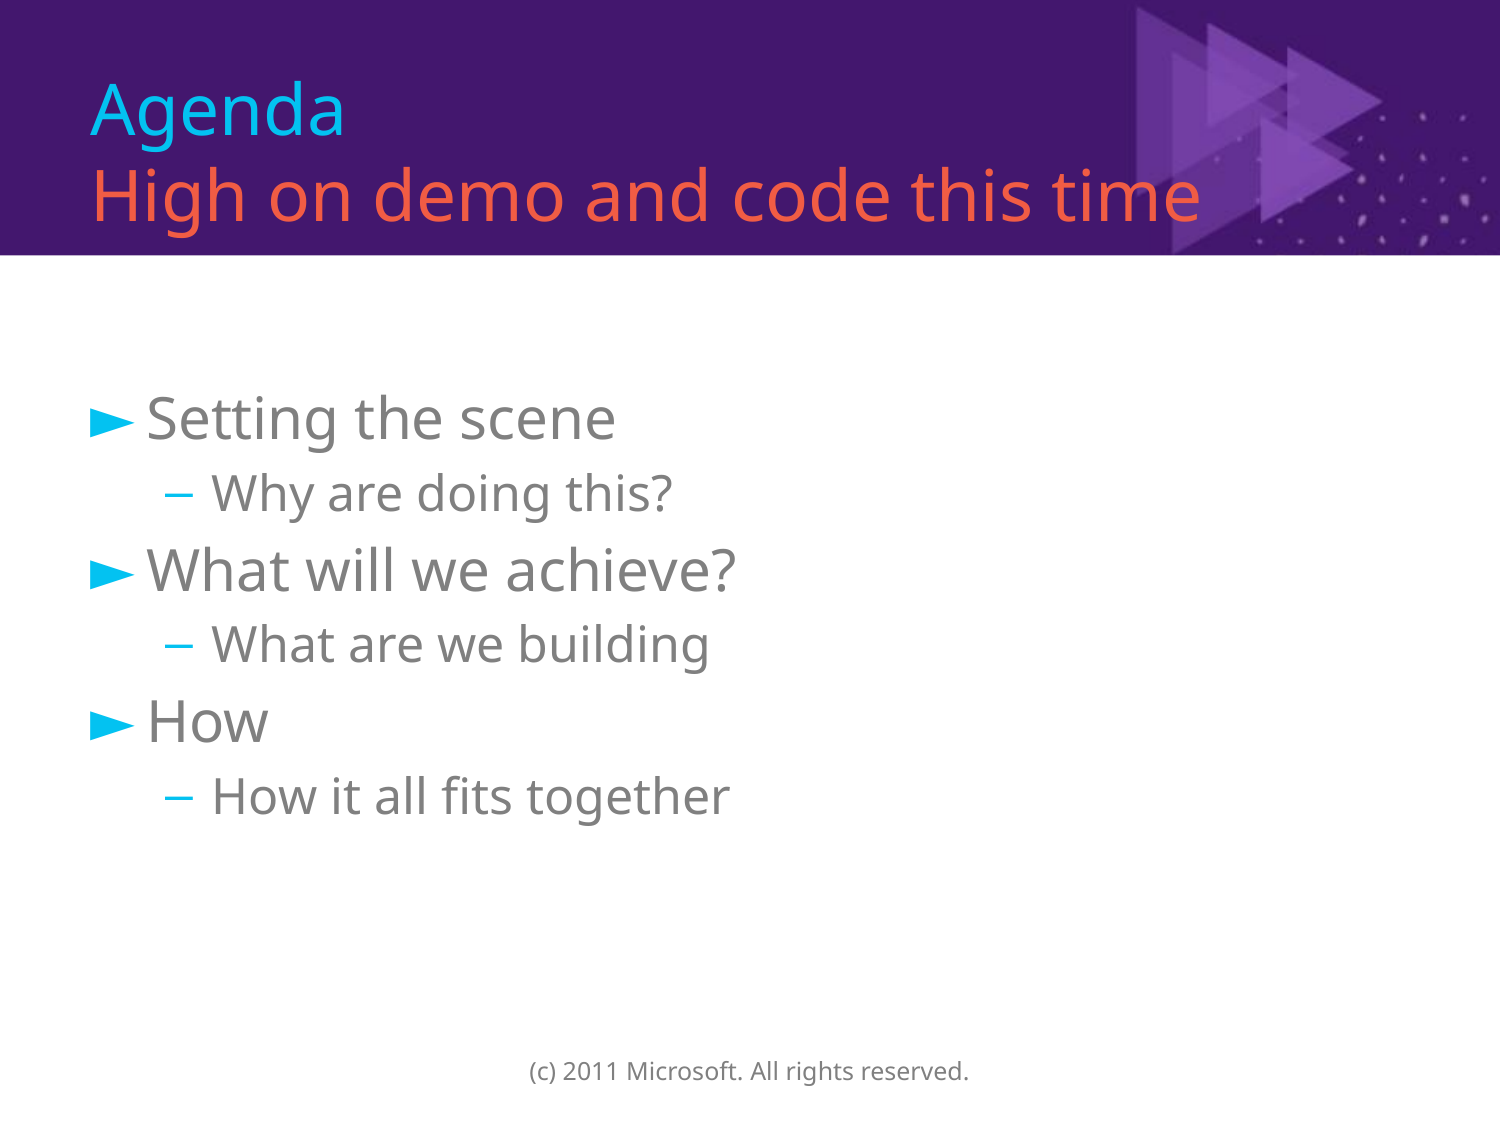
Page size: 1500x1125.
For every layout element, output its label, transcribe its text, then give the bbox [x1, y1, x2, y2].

footer (c) 2011 Microsoft. All rights reserved. [512, 1042, 988, 1103]
title Agenda High on demo and code this time [75, 56, 1425, 244]
picture [0, 0, 1500, 255]
list Setting the scene Why are doing this? What will we achieve? What are we building How How it all fits together [75, 373, 1425, 1005]
